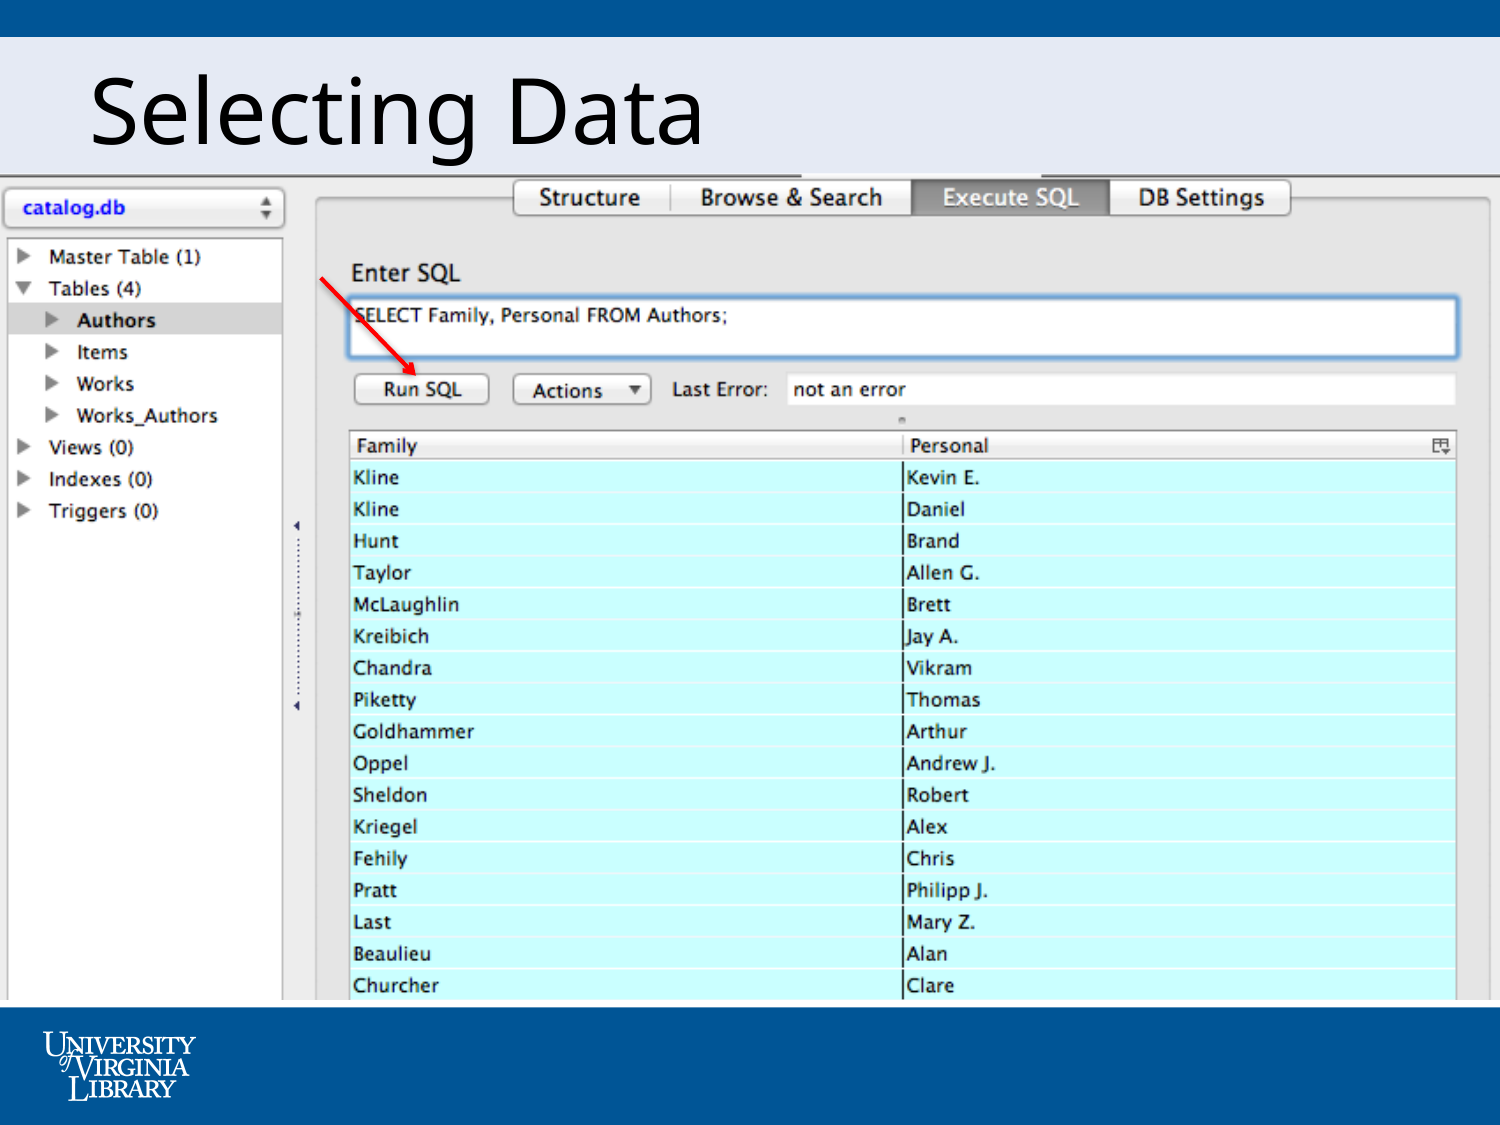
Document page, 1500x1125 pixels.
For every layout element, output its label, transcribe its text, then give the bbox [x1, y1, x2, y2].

title Selecting Data [75, 45, 1425, 173]
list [0, 174, 1500, 1001]
picture [0, 1001, 1500, 1125]
picture [0, 0, 1500, 174]
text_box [320, 277, 417, 376]
